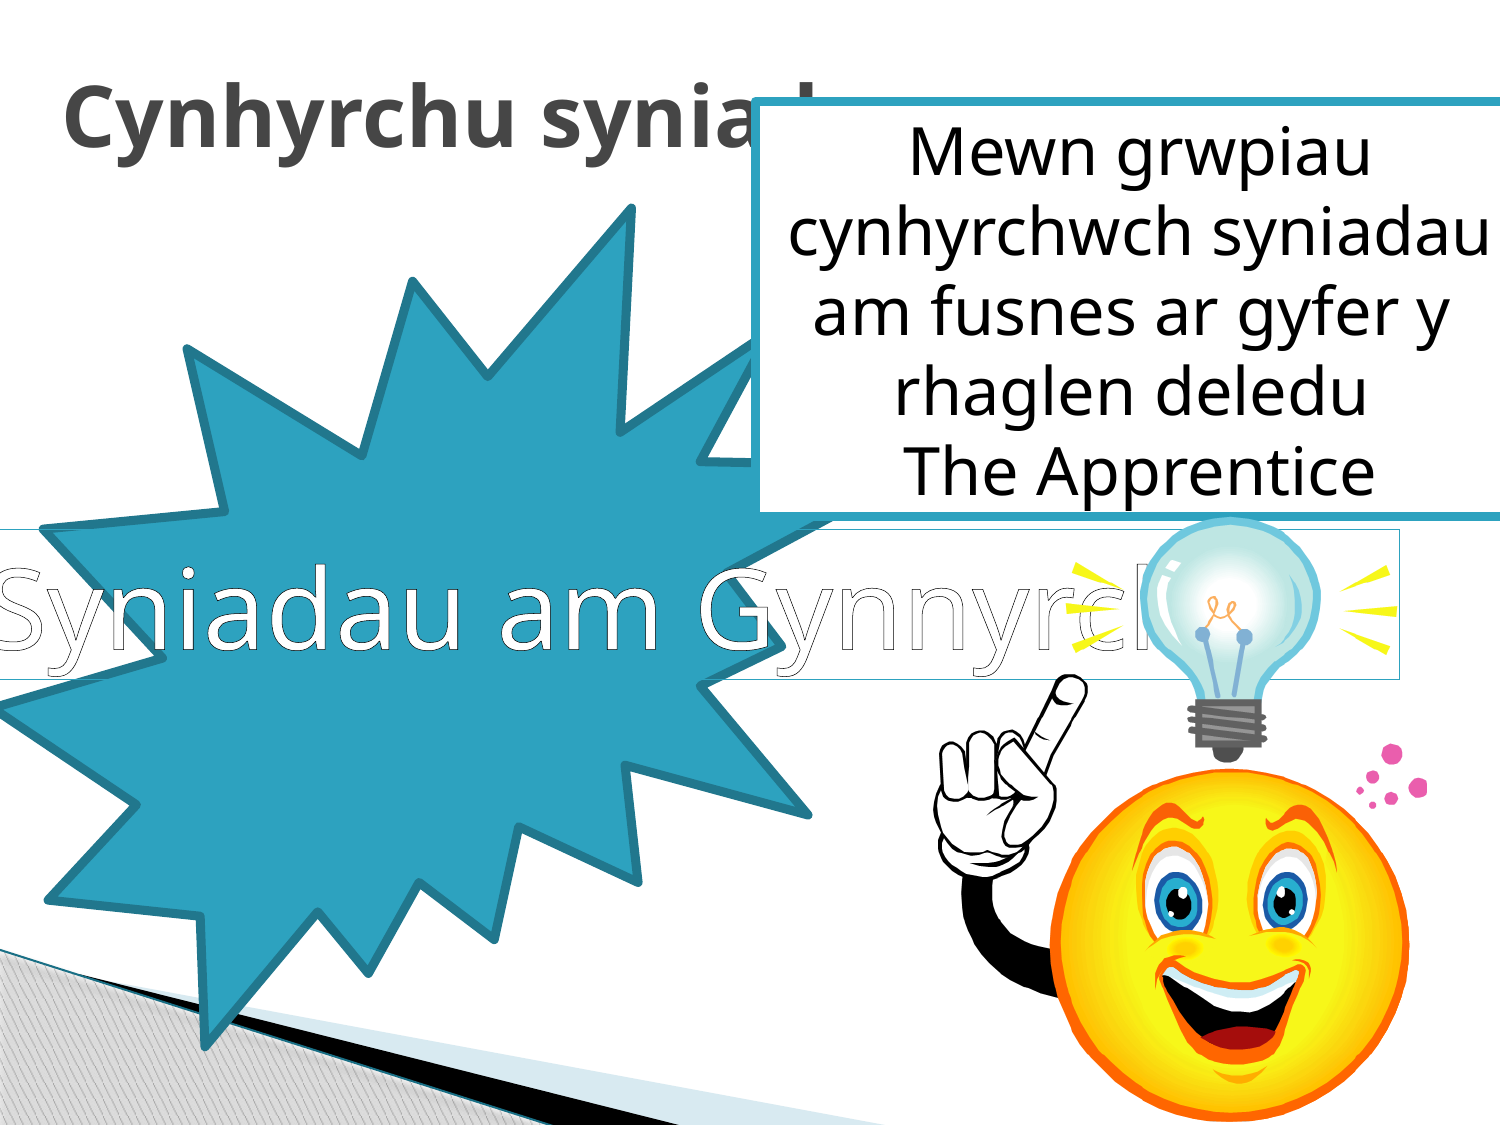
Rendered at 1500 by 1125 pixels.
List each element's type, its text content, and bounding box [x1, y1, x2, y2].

text_box Mewn grwpiau cynhyrchwch syniadau am fusnes ar gyfer y rhaglen deledu The Apprentice [751, 97, 1500, 521]
text_box Syniadau am Gynnyrch [0, 529, 924, 680]
picture [929, 514, 1427, 1123]
title Cynhyrchu syniadau [1, 19, 1352, 207]
text_box [0, 680, 813, 1052]
text_box [38, 203, 833, 529]
